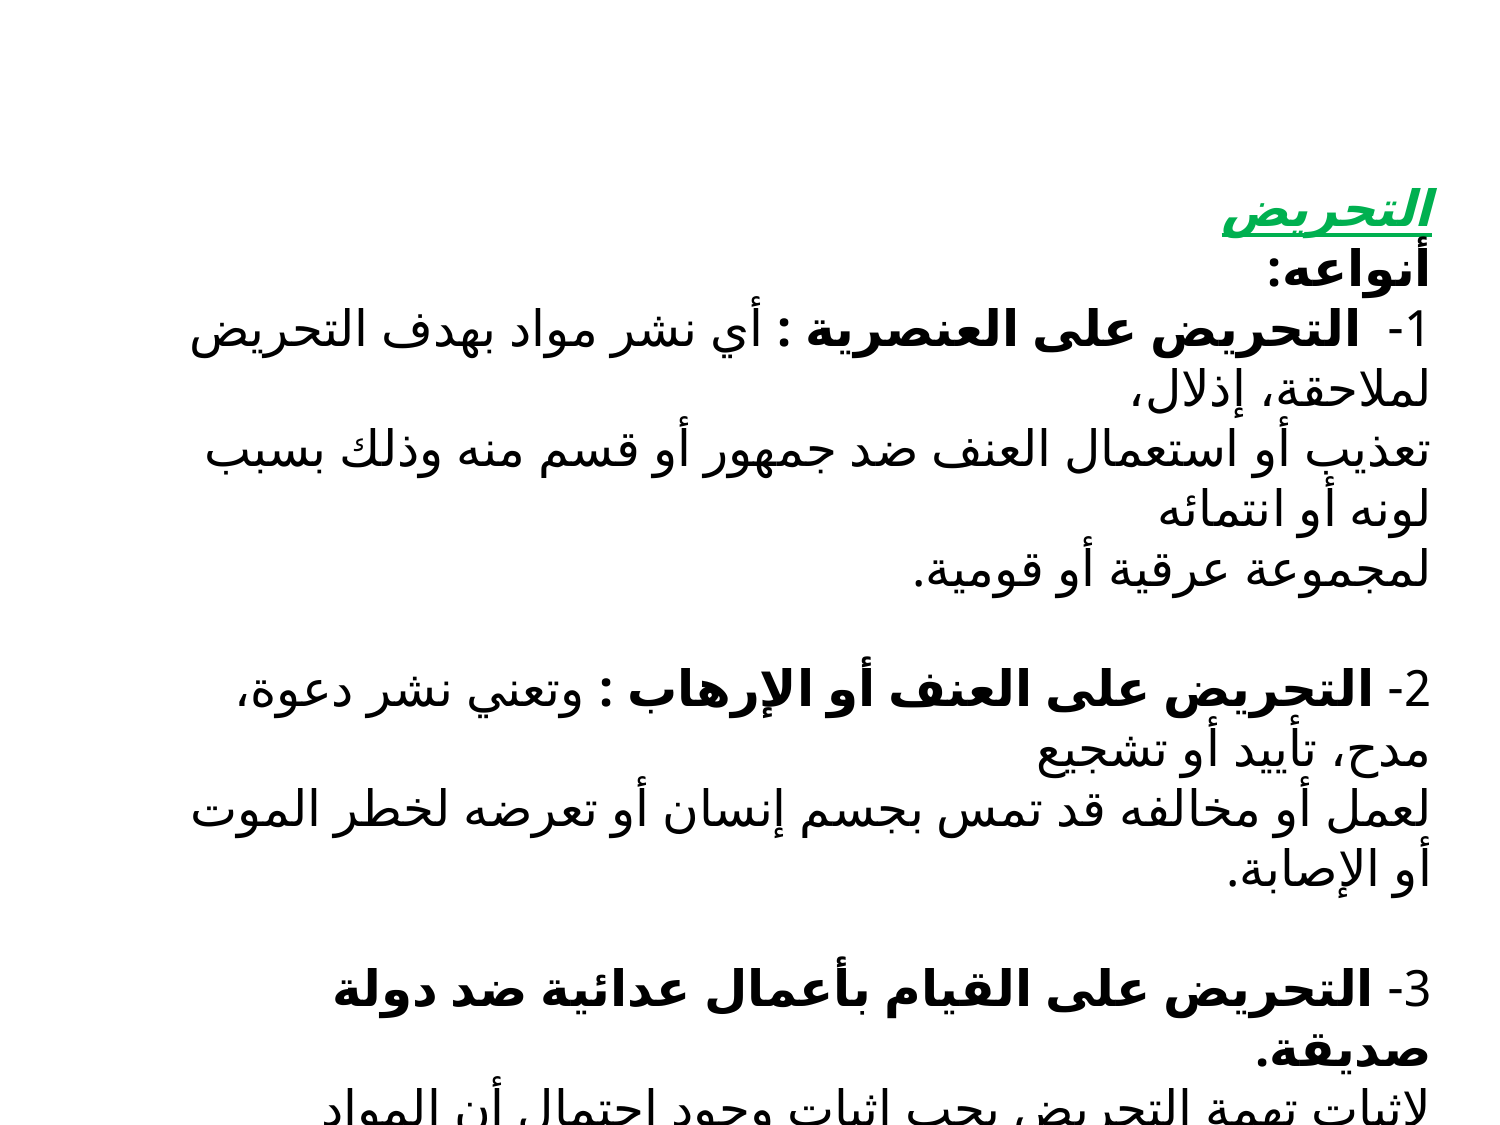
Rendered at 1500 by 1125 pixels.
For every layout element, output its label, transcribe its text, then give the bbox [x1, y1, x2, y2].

text_box التحريض أنواعه: 1- التحريض على العنصرية : أي نشر مواد بهدف التحريض لملاحقة، إذلال، تعذيب أو استعمال العنف ضد جمهور أو قسم منه وذلك بسبب لونه أو انتمائه لمجموعة عرقية أو قومية. 2- التحريض على العنف أو الإرهاب : وتعني نشر دعوة، مدح، تأييد أو تشجيع لعمل أو مخالفه قد تمس بجسم إنسان أو تعرضه لخطر الموت أو الإصابة. 3- التحريض على القيام بأعمال عدائية ضد دولة صديقة. لإثبات تهمة التحريض يجب إثبات وجود احتمال أن المواد المنشورة قد تتحول إلى أعمال فعلية، كذلك مطلوب إثبات النية الواضحة للكاتب لتحقيق نتائج إجرامية التي يجب منعها [135, 168, 1447, 1125]
